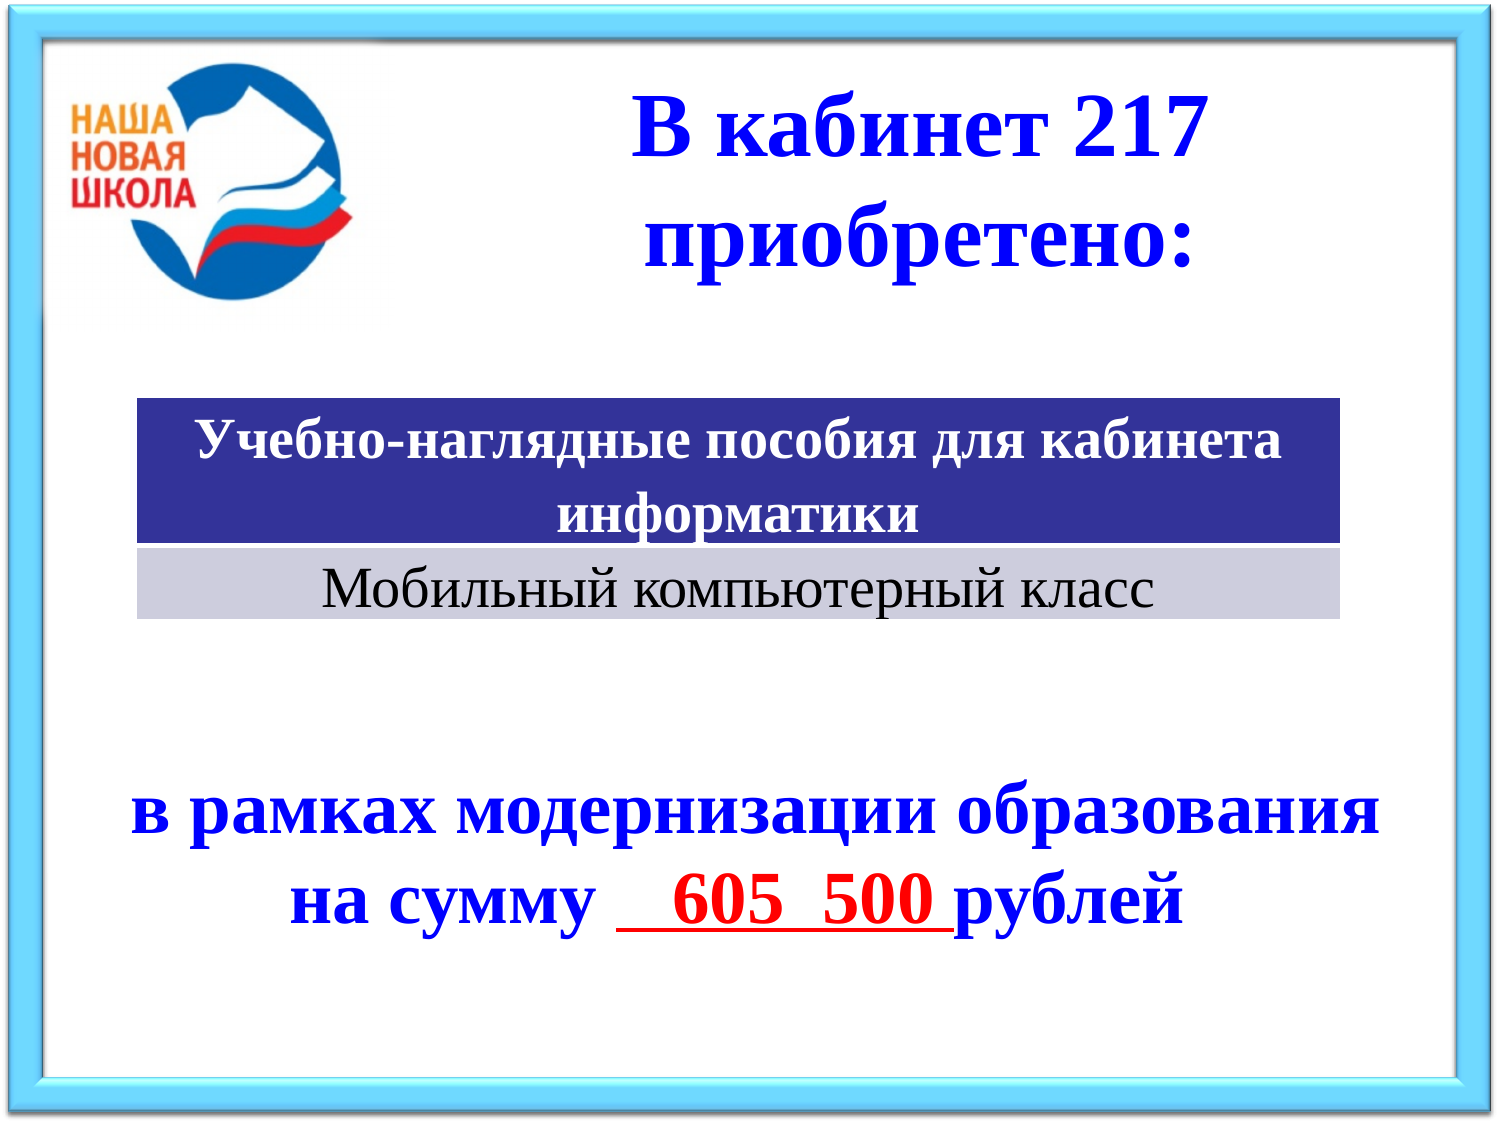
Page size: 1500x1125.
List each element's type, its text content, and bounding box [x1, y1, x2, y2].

table_cell Мобильный компьютерный класс [137, 548, 1340, 619]
title В кабинет 217 приобретено: [407, 42, 1435, 197]
picture [29, 30, 396, 333]
subtitle в рамках модернизации образования на сумму 605 500 рублей [88, 751, 1424, 969]
table_header Учебно-наглядные пособия для кабинета информатики [137, 398, 1340, 543]
